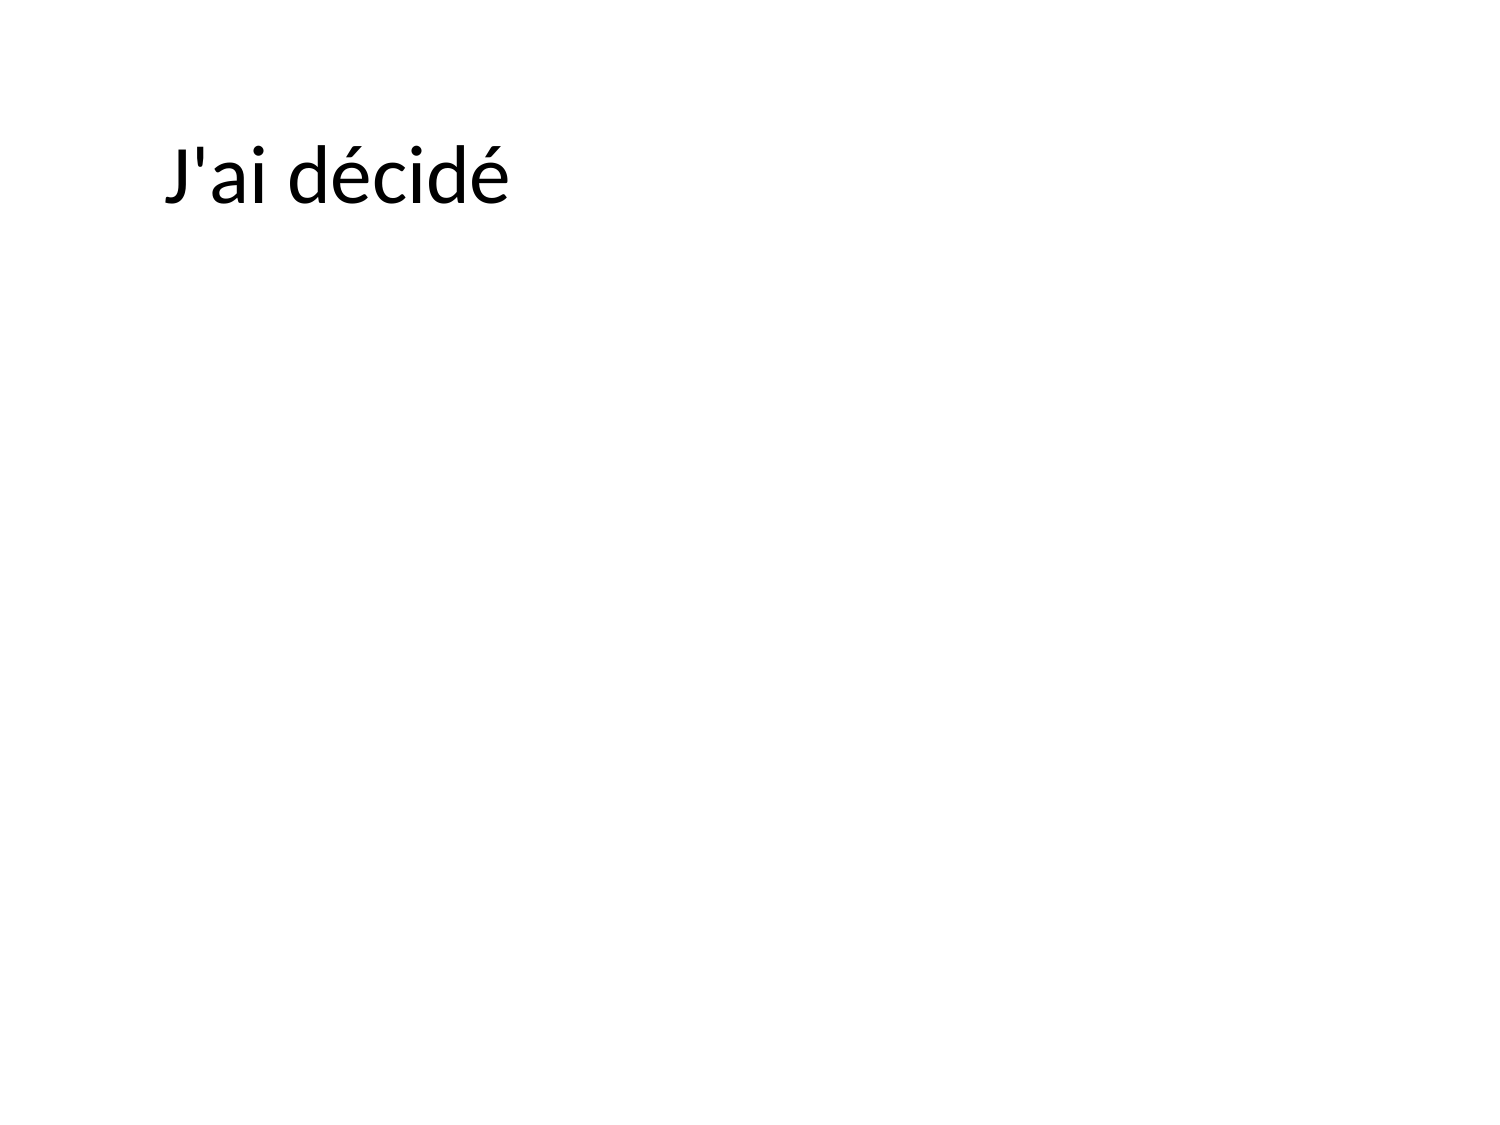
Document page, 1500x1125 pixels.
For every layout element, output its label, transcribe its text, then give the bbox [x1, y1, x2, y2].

text_box J'ai décidé [149, 112, 1500, 328]
